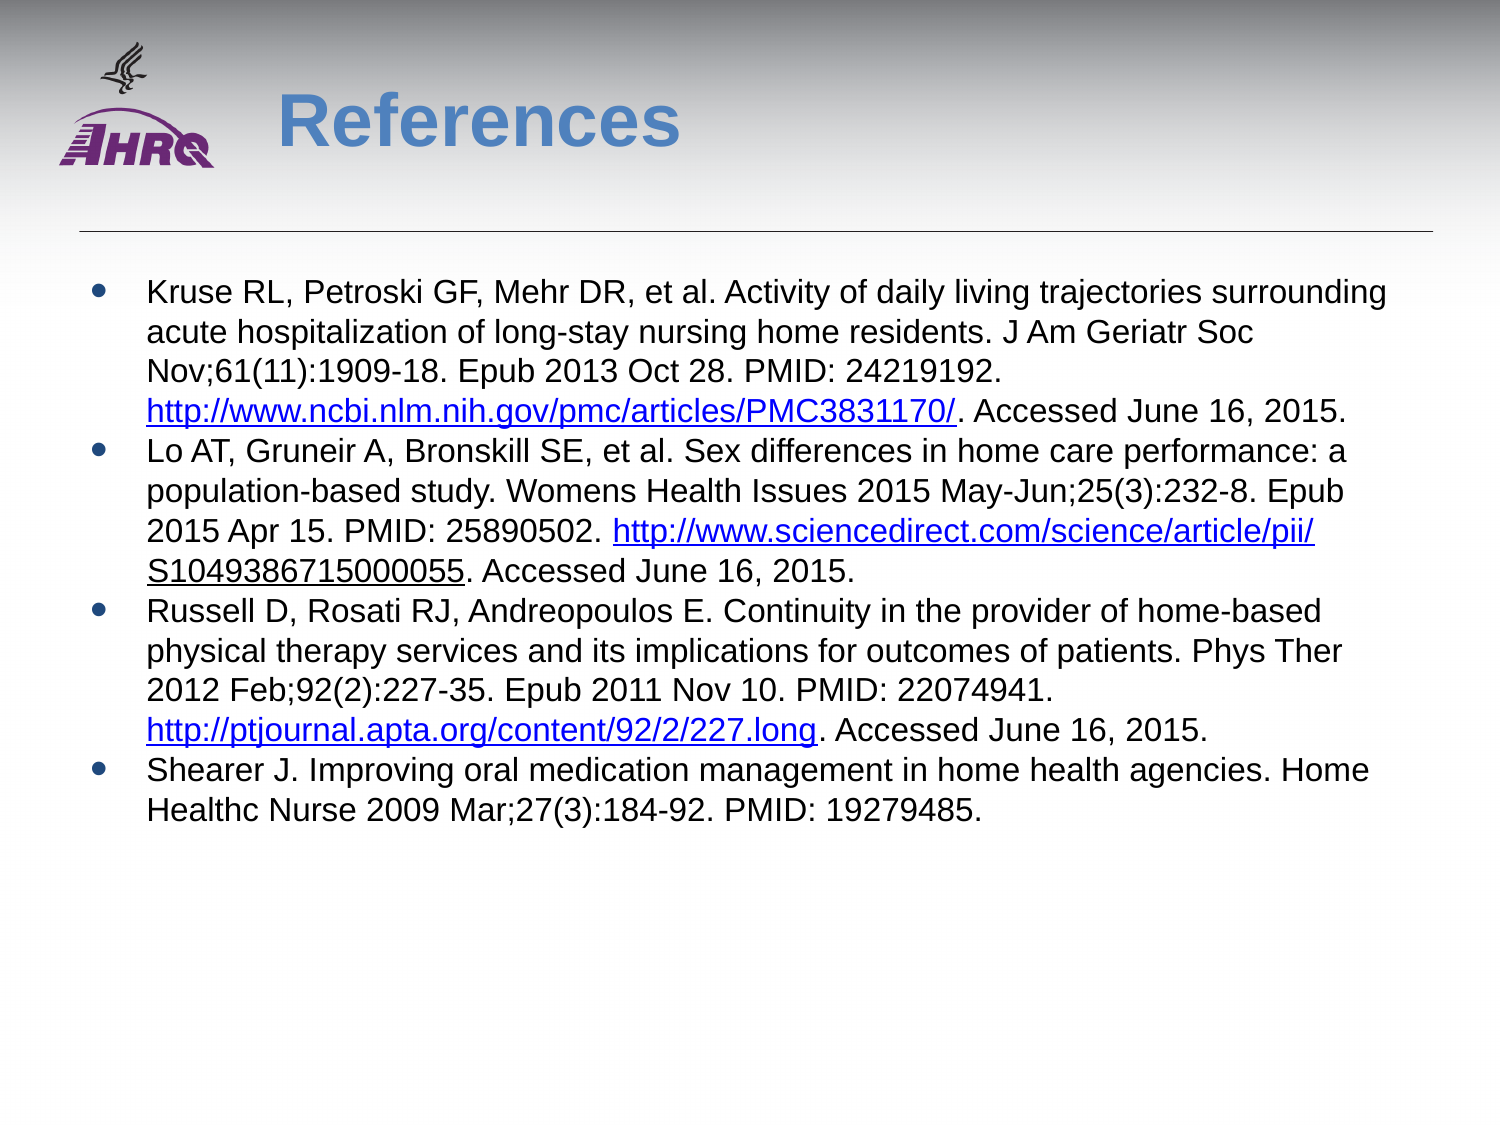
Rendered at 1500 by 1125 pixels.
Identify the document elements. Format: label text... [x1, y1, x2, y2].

picture [0, 0, 1500, 1125]
list Kruse RL, Petroski GF, Mehr DR, et al. Activity of daily living trajectories surrounding acute hospitalization of long-stay nursing home residents. J Am Geriatr Soc Nov;61(11):1909-18. Epub 2013 Oct 28. PMID: 24219192. http://www.ncbi.nlm.nih.gov/pmc/articles/PMC3831170/. Accessed June 16, 2015. Lo AT, Gruneir A, Bronskill SE, et al. Sex differences in home care performance: a population-based study. Womens Health Issues 2015 May-Jun;25(3):232-8. Epub 2015 Apr 15. PMID: 25890502. http://www.sciencedirect.com/science/article/pii/ S1049386715000055. Accessed June 16, 2015. Russell D, Rosati RJ, Andreopoulos E. Continuity in the provider of home-based physical therapy services and its implications for outcomes of patients. Phys Ther 2012 Feb;92(2):227-35. Epub 2011 Nov 10. PMID: 22074941. http://ptjournal.apta.org/content/92/2/227.long. Accessed June 16, 2015. Shearer J. Improving oral medication management in home health agencies. Home Healthc Nurse 2009 Mar;27(3):184-92. PMID: 19279485. [75, 262, 1425, 900]
title References [262, 45, 1425, 188]
